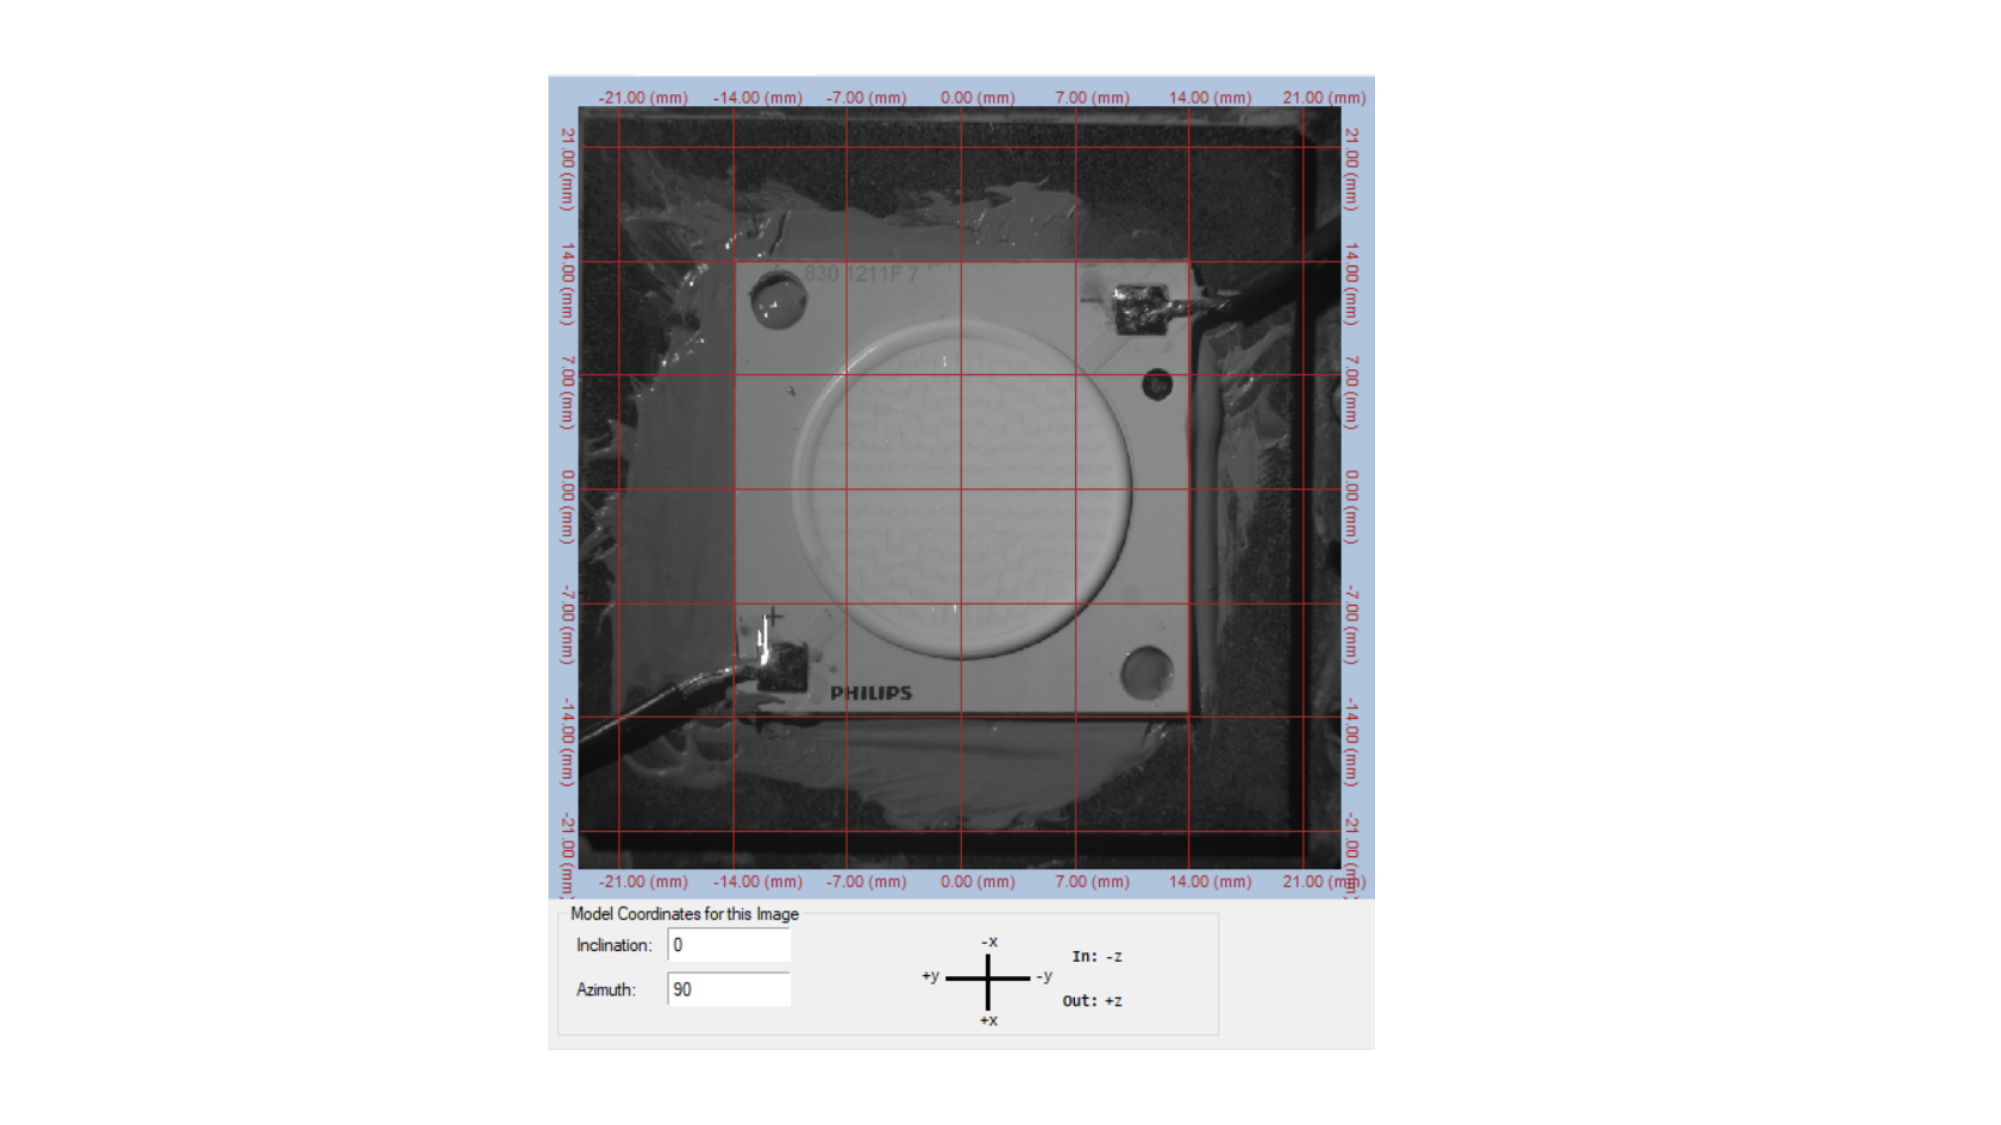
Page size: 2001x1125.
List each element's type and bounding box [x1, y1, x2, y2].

picture [548, 74, 1375, 1050]
